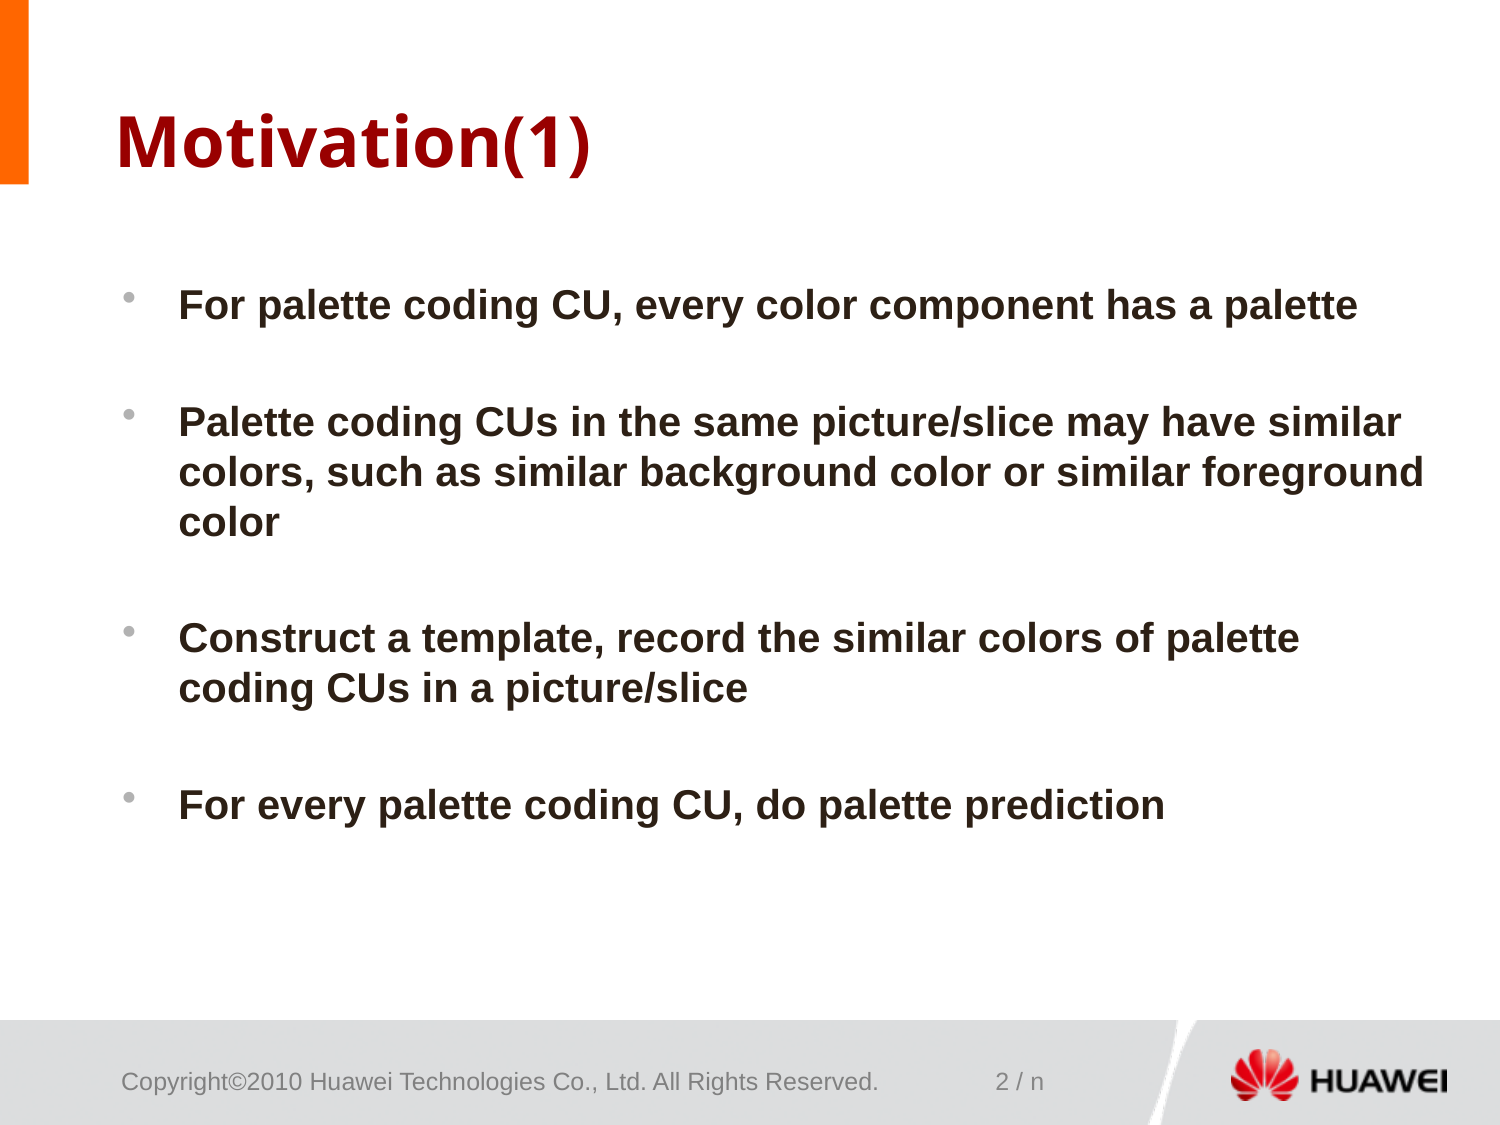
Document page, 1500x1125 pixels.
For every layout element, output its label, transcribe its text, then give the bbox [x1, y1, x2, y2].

list For palette coding CU, every color component has a palette Palette coding CUs in the same picture/slice may have similar colors, such as similar background color or similar foreground color Construct a template, record the similar colors of palette coding CUs in a picture/slice For every palette coding CU, do palette prediction [107, 270, 1447, 947]
title Motivation(1) [99, 45, 1447, 233]
picture [0, 1020, 1500, 1125]
